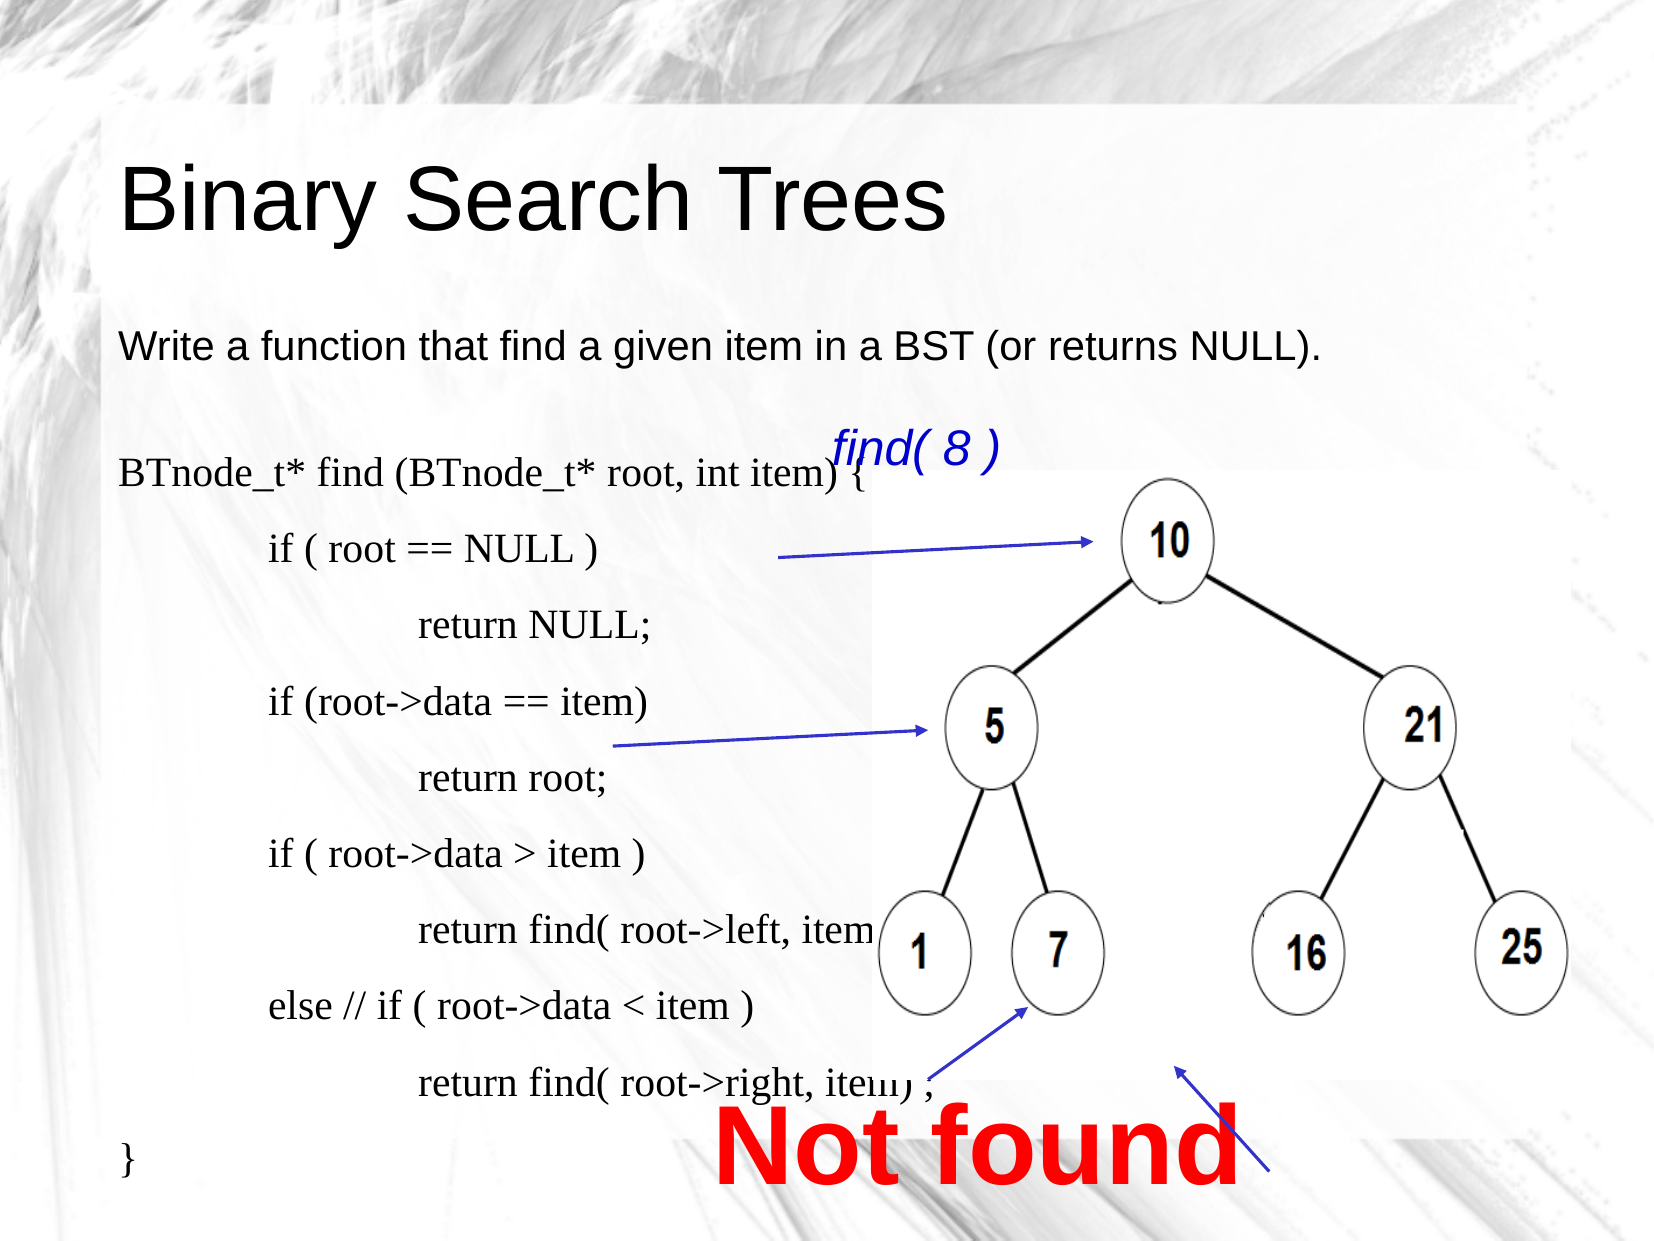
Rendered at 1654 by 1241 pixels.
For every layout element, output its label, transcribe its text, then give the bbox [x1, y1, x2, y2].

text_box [612, 730, 929, 747]
picture [0, 0, 1654, 1241]
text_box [1173, 1065, 1270, 1172]
text_box Not found [697, 1076, 1259, 1218]
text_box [928, 1007, 1029, 1080]
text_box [778, 541, 1094, 558]
title Binary Search Trees [118, 93, 1506, 299]
list Write a function that find a given item in a BST (or returns NULL). BTnode_t* find (BTnode_t* root, int item) { if ( root == NULL ) return NULL; if (root->data == item) return root; if ( root->data > item ) return find( root->left, item) ; else // if ( root->data < item ) return find( root->right, item) ; } [118, 319, 1571, 1109]
text_box find( 8 ) [817, 413, 1055, 484]
